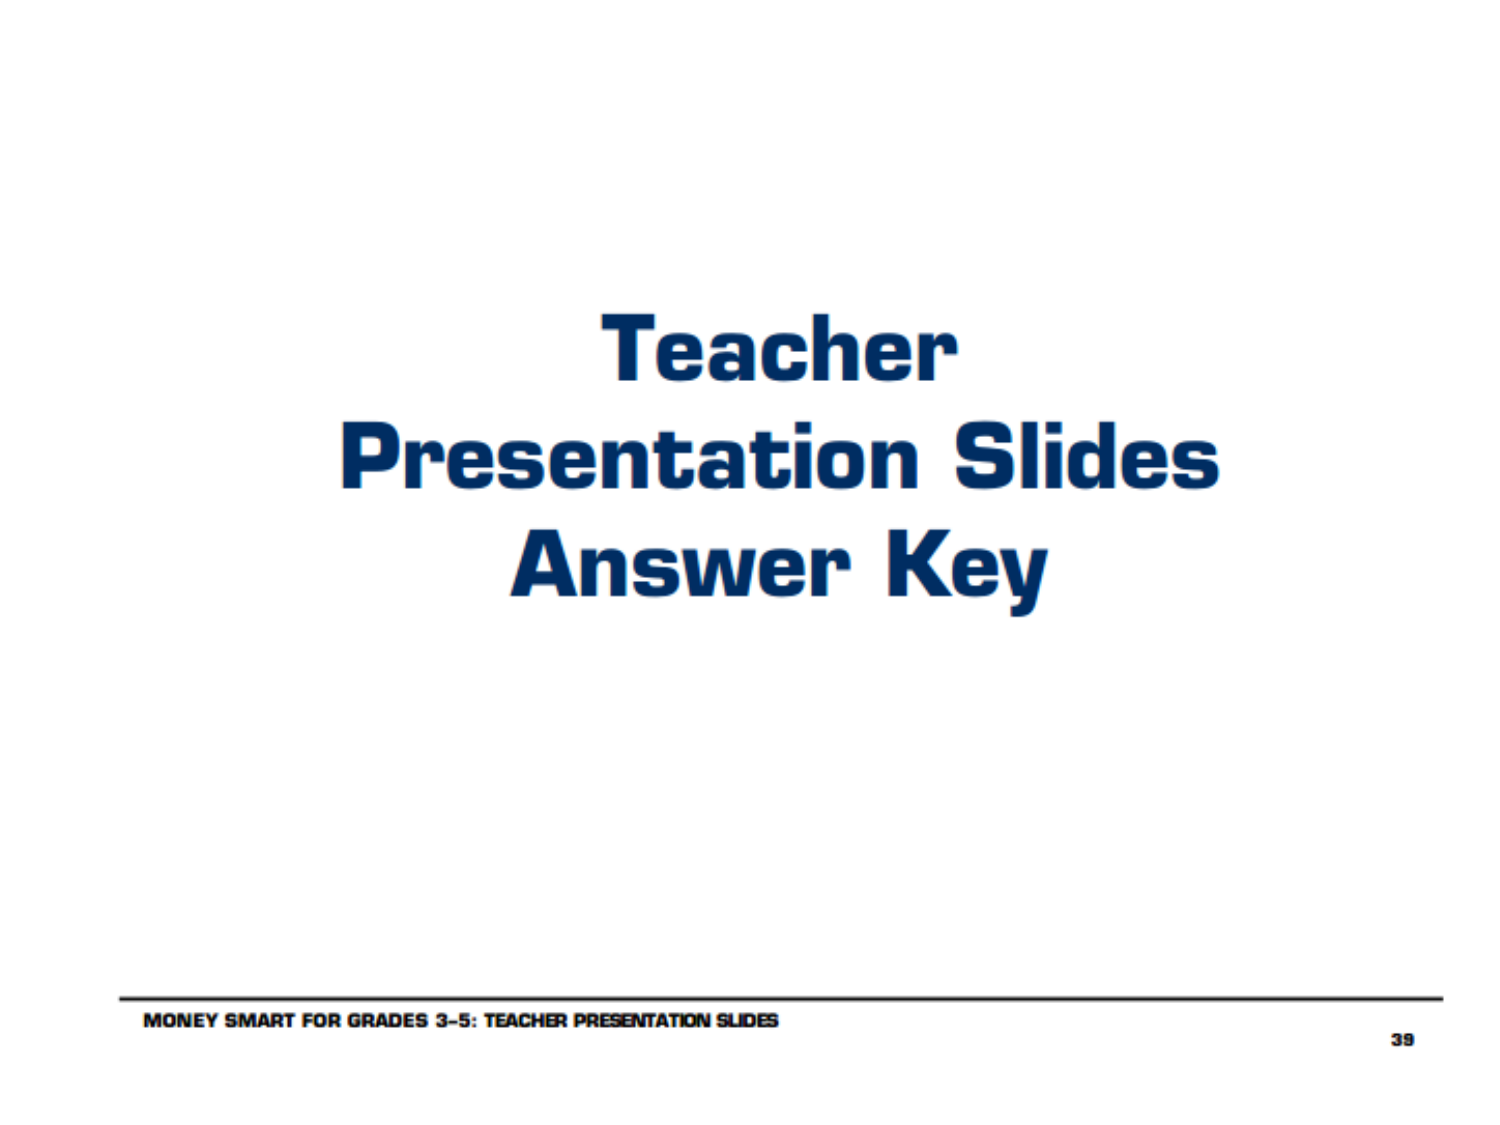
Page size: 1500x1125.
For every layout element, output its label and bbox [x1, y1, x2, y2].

picture [87, 0, 1476, 1092]
